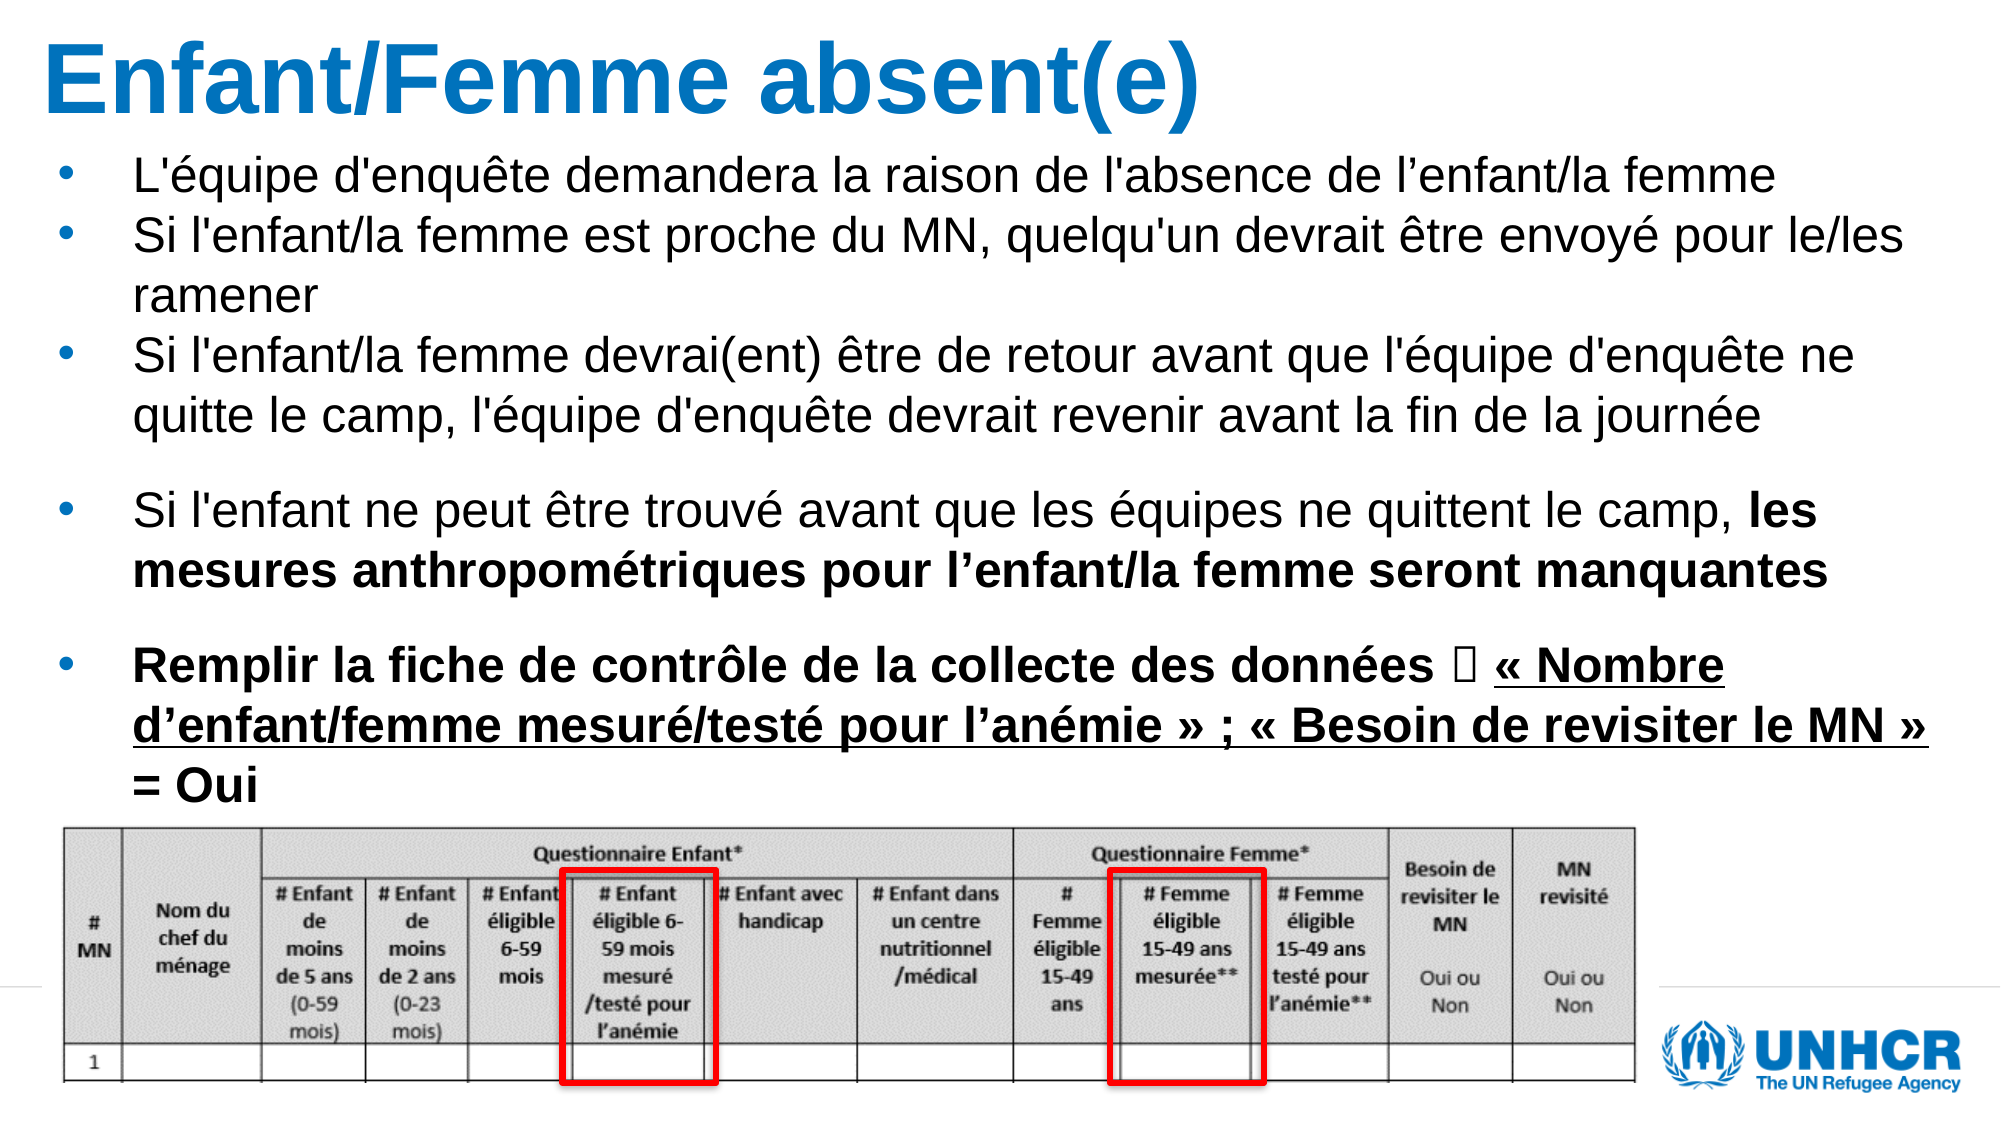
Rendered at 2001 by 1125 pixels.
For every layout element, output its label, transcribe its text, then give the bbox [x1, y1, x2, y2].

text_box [42, 806, 1660, 1084]
text_box Enfant/Femme absent(e) [42, 0, 1958, 136]
picture [0, 0, 2001, 1125]
list L'équipe d'enquête demandera la raison de l'absence de l’enfant/la femme Si l'enfant/la femme est proche du MN, quelqu'un devrait être envoyé pour le/les ramener Si l'enfant/la femme devrai(ent) être de retour avant que l'équipe d'enquête ne quitte le camp, l'équipe d'enquête devrait revenir avant la fin de la journée Si l'enfant ne peut être trouvé avant que les équipes ne quittent le camp, les mesures anthropométriques pour l’enfant/la femme seront manquantes Remplir la fiche de contrôle de la collecte des données  « Nombre d’enfant/femme mesuré/testé pour l’anémie » ; « Besoin de revisiter le MN » = Oui [42, 135, 1979, 886]
